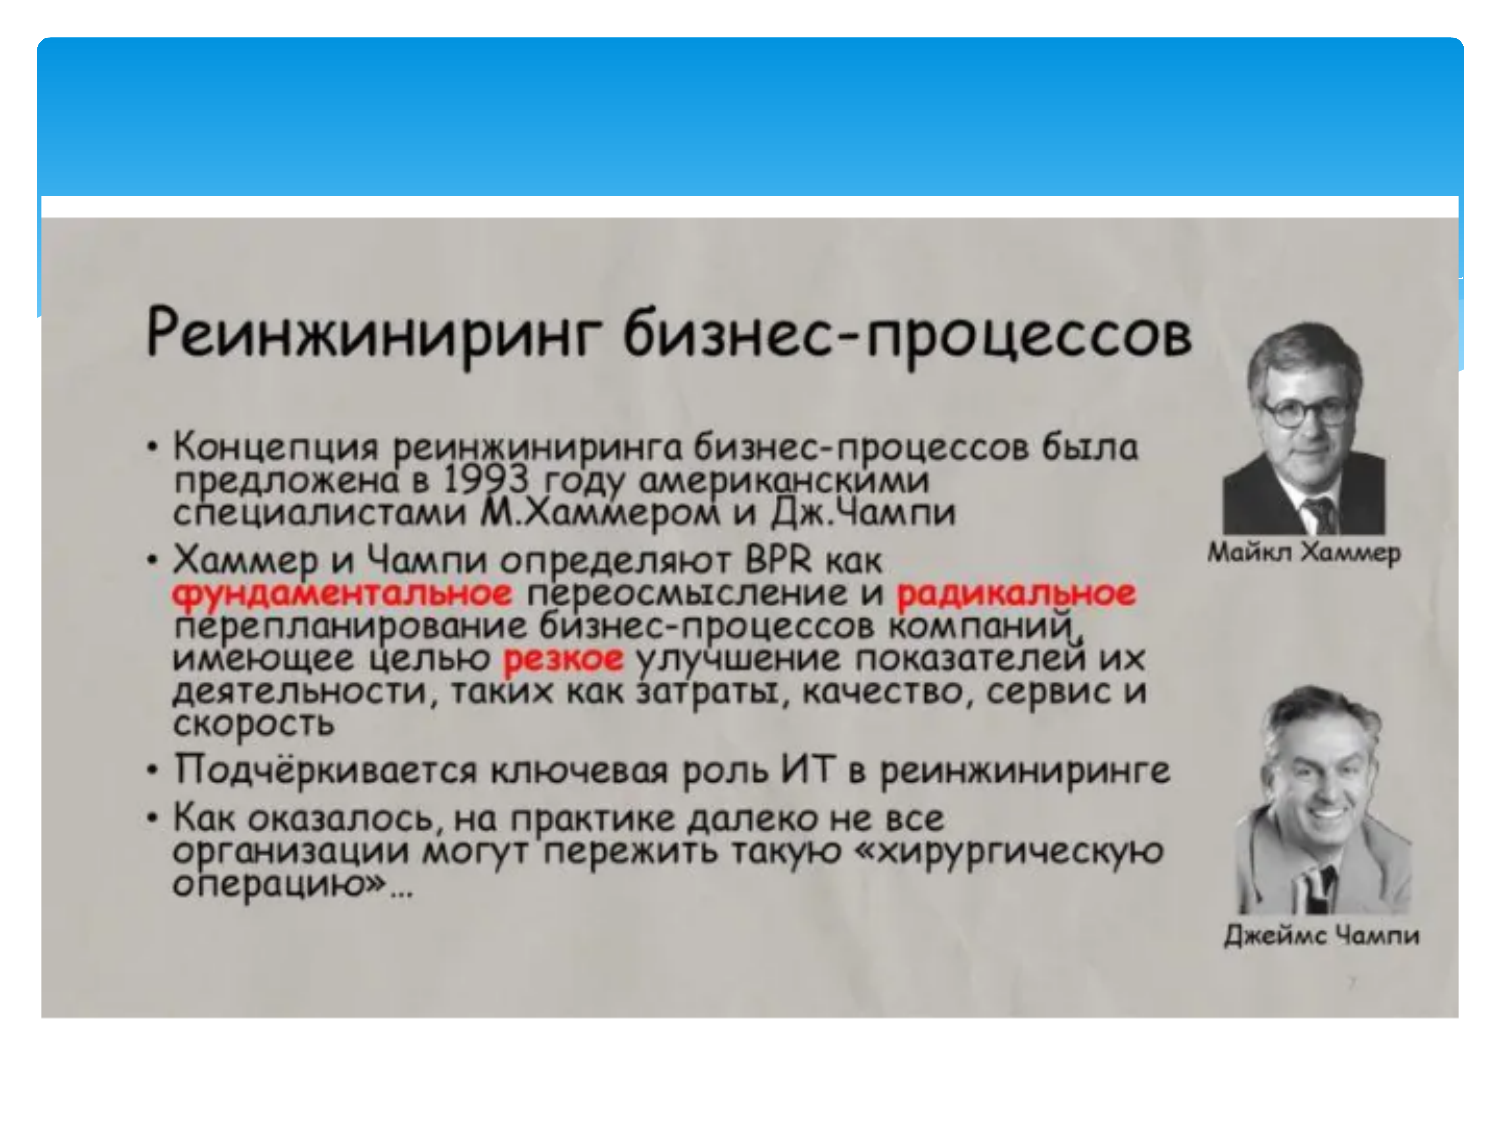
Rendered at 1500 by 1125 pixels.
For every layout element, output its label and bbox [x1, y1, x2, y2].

picture [41, 195, 1459, 1024]
